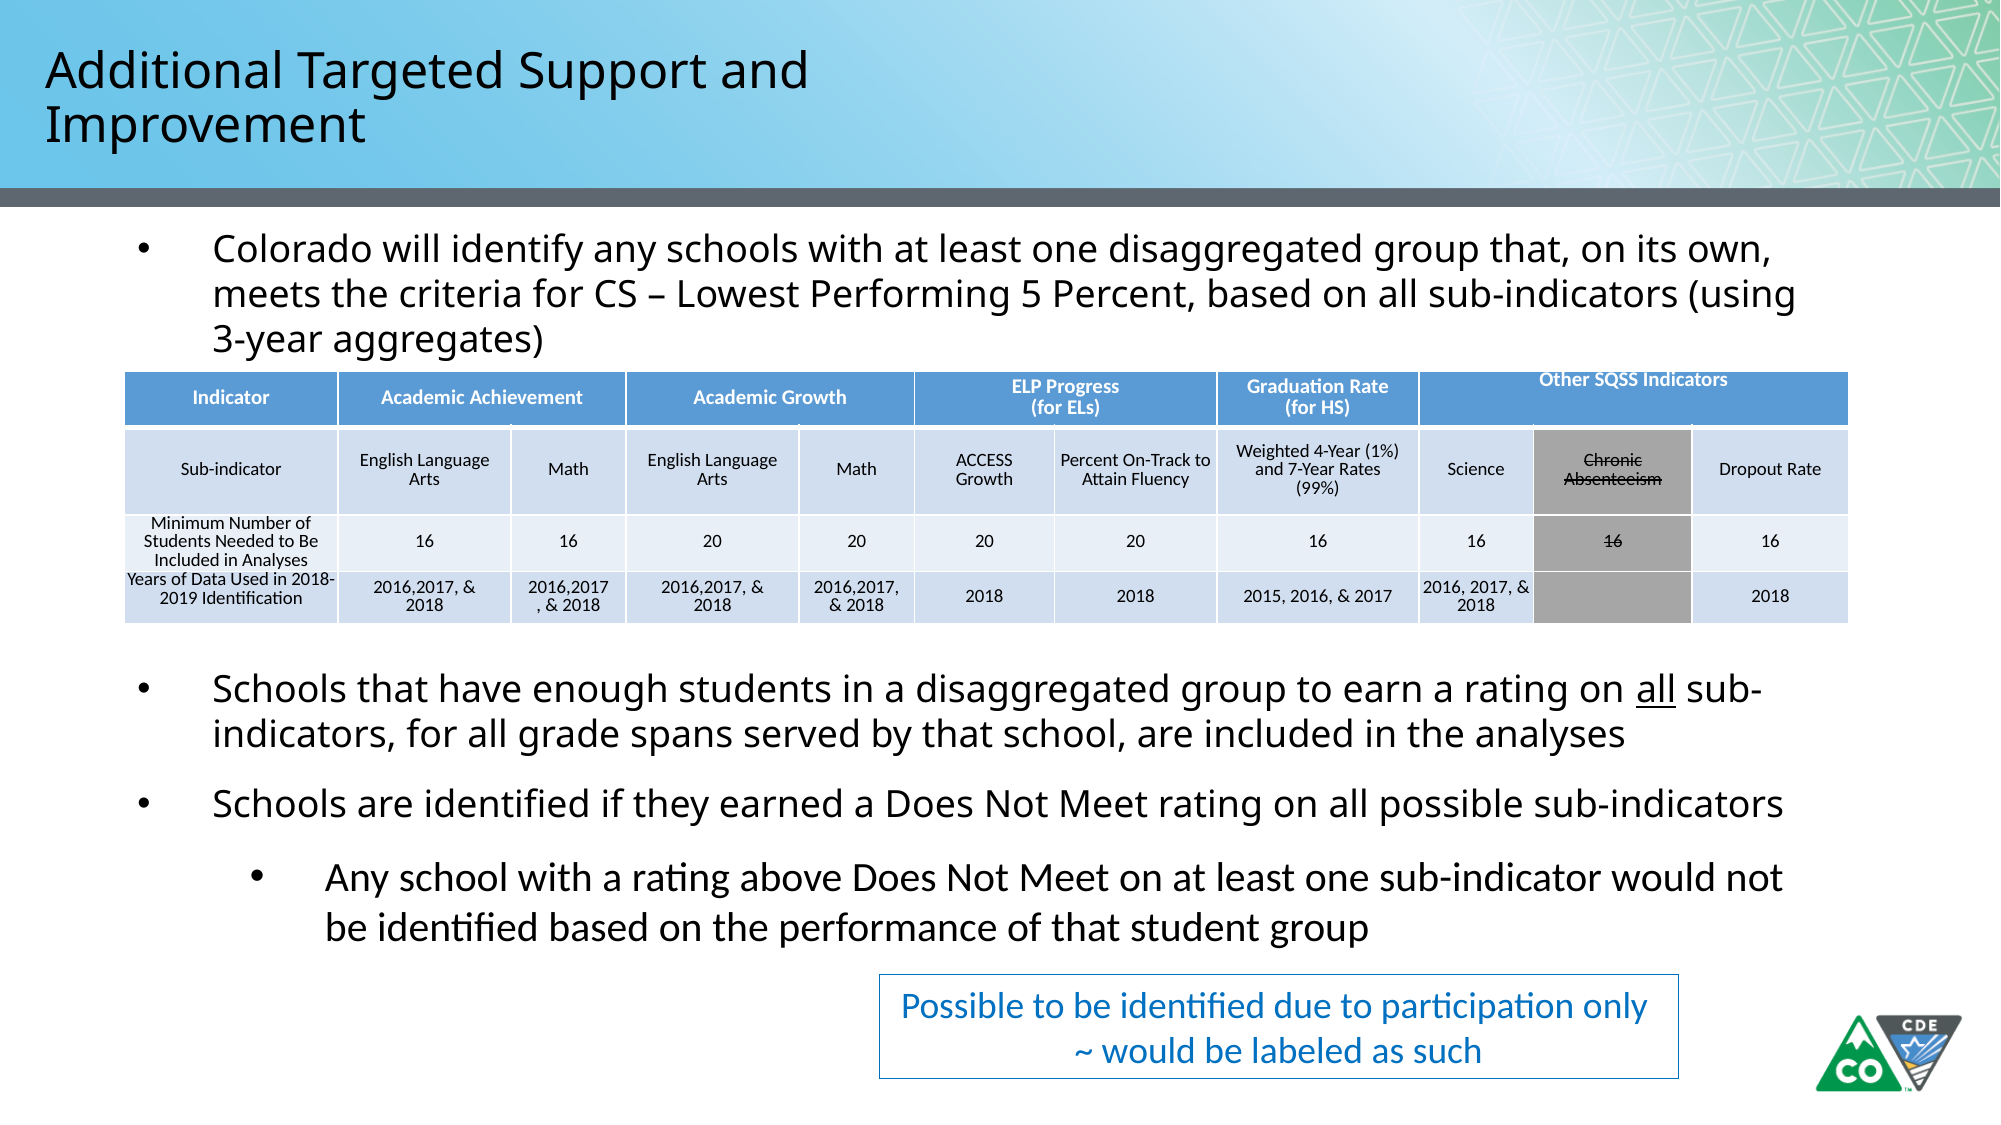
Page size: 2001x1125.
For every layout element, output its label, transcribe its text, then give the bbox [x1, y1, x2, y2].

table_cell English Language Arts [339, 430, 510, 514]
table_header Other SQSS Indicators [1420, 372, 1848, 425]
table_cell Science [1420, 430, 1533, 514]
picture [0, 0, 2000, 207]
table_header Indicator [125, 372, 337, 425]
table_cell 2018 [1693, 572, 1848, 623]
list Colorado will identify any schools with at least one disaggregated group that, on its own, meets the criteria for CS – Lowest Performing 5 Percent, based on all sub-indicators (using 3-year aggregates) Schools that have enough students in a disaggregated group to earn a rating on all sub-indicators, for all grade spans served by that school, are included in the analyses Schools are identified if they earned a Does Not Meet rating on all possible sub-indicators Any school with a rating above Does Not Meet on at least one sub-indicator would not be identified based on the performance of that student group [137, 225, 1836, 370]
table_cell 16 [1693, 516, 1848, 571]
table_cell 2015, 2016, & 2017 [1218, 572, 1418, 623]
table_cell Minimum Number of Students Needed to Be Included in Analyses [125, 516, 337, 571]
table_cell Sub-indicator [125, 430, 337, 514]
table_cell Chronic Absenteeism [1534, 430, 1691, 514]
table_cell 20 [1055, 516, 1216, 571]
table_cell 2018 [915, 572, 1054, 623]
picture [1803, 1006, 1972, 1099]
table_cell Weighted 4-Year (1%) and 7-Year Rates (99%) [1218, 430, 1418, 514]
table_header ELP Progress (for ELs) [915, 372, 1216, 425]
table_cell 2018 [1055, 572, 1216, 623]
table_cell 2016, 2017, & 2018 [1420, 572, 1533, 623]
title Additional Targeted Support and Improvement [45, 45, 1000, 162]
table_header Academic Growth [627, 372, 914, 425]
table_cell 2016,2017, & 2018 [512, 572, 625, 623]
table_cell 16 [339, 516, 510, 571]
table_cell ACCESS Growth [915, 430, 1054, 514]
table_cell 2016,2017, & 2018 [800, 572, 914, 623]
table_header Graduation Rate (for HS) [1218, 372, 1418, 425]
table_cell Percent On-Track to Attain Fluency [1055, 430, 1216, 514]
table_cell 20 [800, 516, 914, 571]
list Colorado will identify any schools with at least one disaggregated group that, on its own, meets the criteria for CS – Lowest Performing 5 Percent, based on all sub-indicators (using 3-year aggregates) Schools that have enough students in a disaggregated group to earn a rating on all sub-indicators, for all grade spans served by that school, are included in the analyses Schools are identified if they earned a Does Not Meet rating on all possible sub-indicators Any school with a rating above Does Not Meet on at least one sub-indicator would not be identified based on the performance of that student group [137, 625, 1836, 1003]
table_cell 16 [512, 516, 625, 571]
table_cell 16 [1420, 516, 1533, 571]
table_header Academic Achievement [339, 372, 625, 425]
table_cell English Language Arts [627, 430, 798, 514]
table_cell Years of Data Used in 2018-2019 Identification [125, 572, 337, 623]
table_cell 2016,2017, & 2018 [339, 572, 510, 623]
table_cell Math [512, 430, 625, 514]
table_cell [1534, 572, 1691, 623]
table_cell Math [800, 430, 914, 514]
text_box Possible to be identified due to participation only ~ would be labeled as such [879, 974, 1679, 1079]
table_cell 20 [915, 516, 1054, 571]
table_cell 20 [627, 516, 798, 571]
table_cell Dropout Rate [1693, 430, 1848, 514]
table_cell 2016,2017, & 2018 [627, 572, 798, 623]
table_cell 16 [1534, 516, 1691, 571]
table_cell 16 [1218, 516, 1418, 571]
